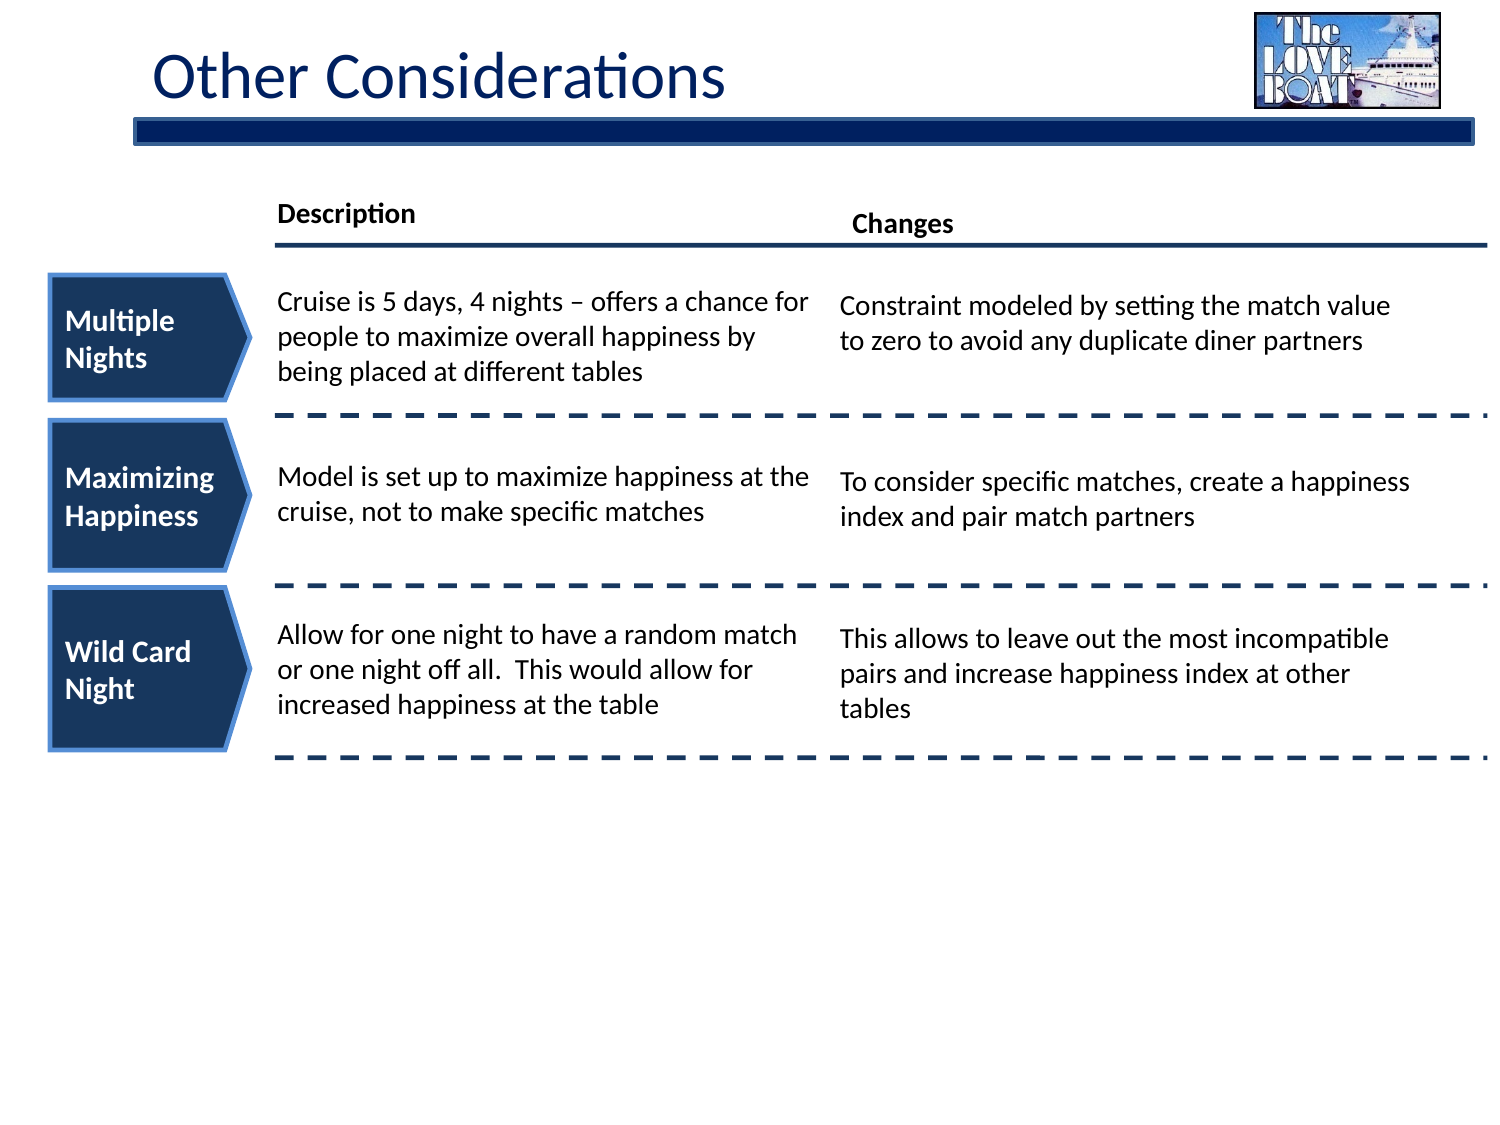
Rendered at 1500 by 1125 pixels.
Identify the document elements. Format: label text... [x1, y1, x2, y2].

text_box Multiple Nights [50, 275, 251, 401]
text_box Changes [837, 197, 1500, 248]
text_box Maximizing Happiness [50, 420, 251, 571]
text_box Other Considerations [137, 24, 1463, 120]
text_box Description [262, 187, 475, 238]
text_box Constraint modeled by setting the match value to zero to avoid any duplicate diner partners [824, 279, 1413, 364]
text_box To consider specific matches, create a happiness index and pair match partners [825, 455, 1438, 540]
text_box Cruise is 5 days, 4 nights – offers a chance for people to maximize overall happiness by being placed at different tables [262, 274, 825, 395]
text_box This allows to leave out the most incompatible pairs and increase happiness index at other tables [824, 612, 1438, 733]
text_box Allow for one night to have a random match or one night off all. This would allow for increased happiness at the table [262, 607, 825, 728]
text_box Wild Card Night [50, 587, 251, 750]
picture [1254, 12, 1441, 24]
text_box Model is set up to maximize happiness at the cruise, not to make specific matches [262, 449, 825, 535]
